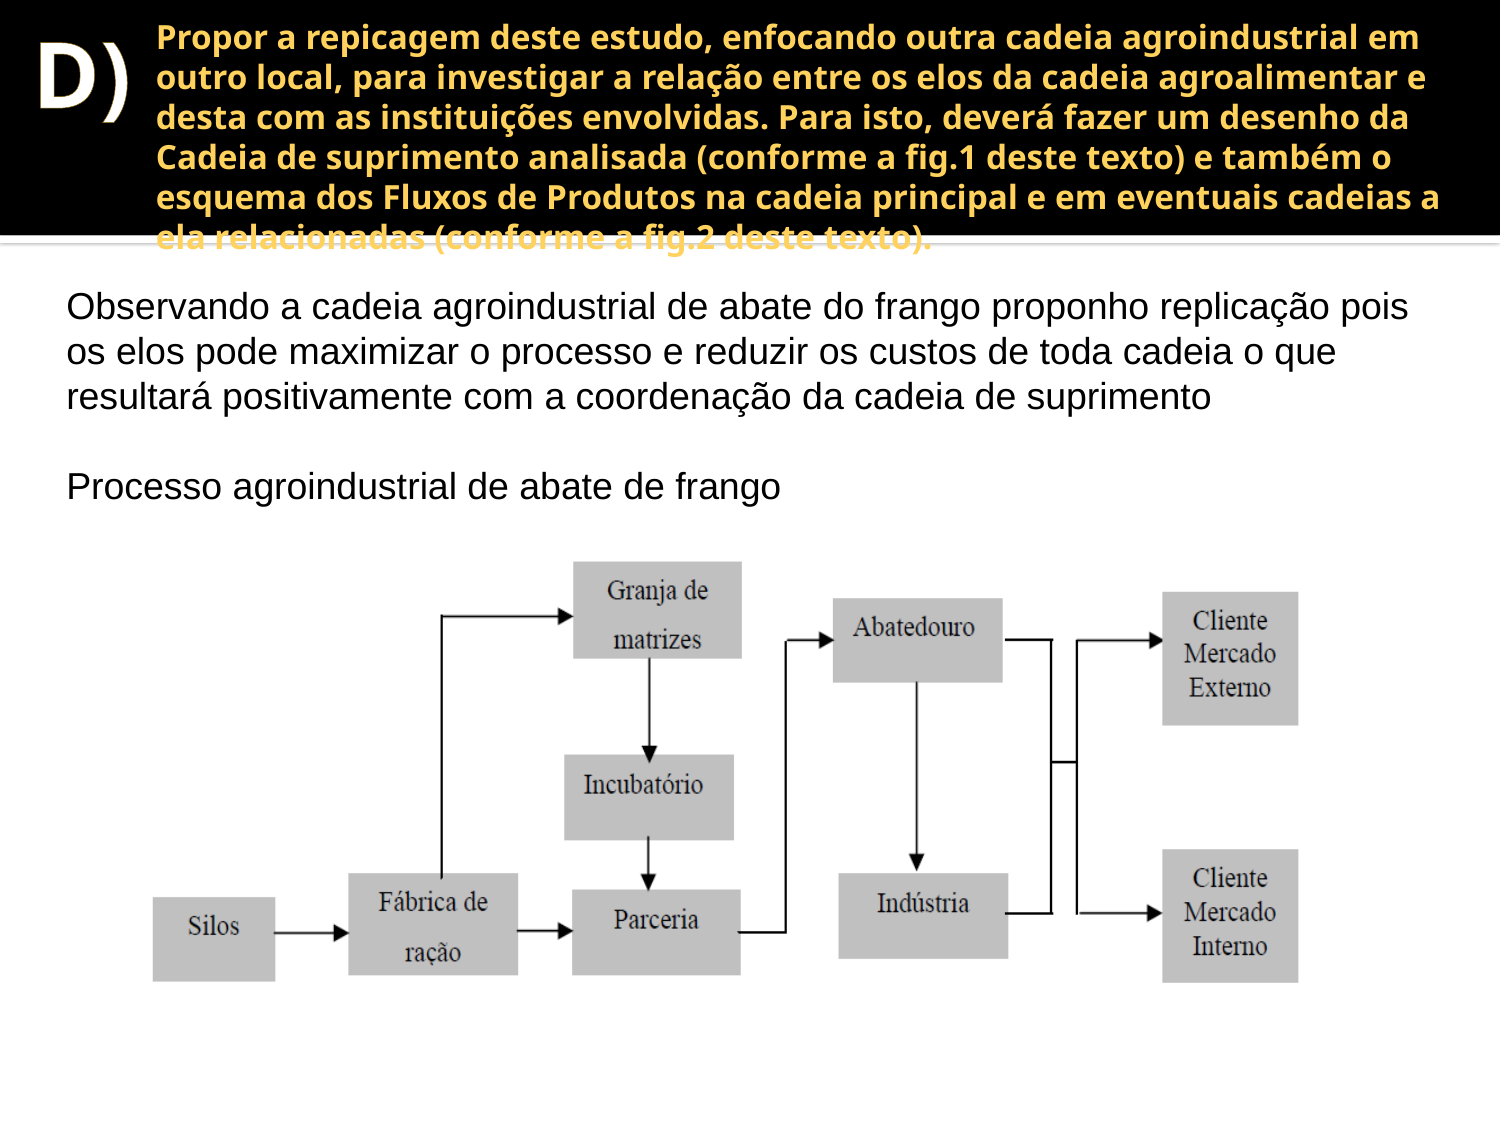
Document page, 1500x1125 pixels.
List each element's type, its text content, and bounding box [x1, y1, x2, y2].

text_box Observando a cadeia agroindustrial de abate do frango proponho replicação pois os elos pode maximizar o processo e reduzir os custos de toda cadeia o que resultará positivamente com a coordenação da cadeia de suprimento Processo agroindustrial de abate de frango [51, 274, 1452, 515]
text_box D) [17, 9, 146, 134]
picture [100, 539, 1376, 1012]
text_box Propor a repicagem deste estudo, enfocando outra cadeia agroindustrial em outro local, para investigar a relação entre os elos da cadeia agroalimentar e desta com as instituições envolvidas. Para isto, deverá fazer um desenho da Cadeia de suprimento analisada (conforme a fig.1 deste texto) e também o esquema dos Fluxos de Produtos na cadeia principal e em eventuais cadeias a ela relacionadas (conforme a fig.2 deste texto). [141, 9, 1497, 264]
